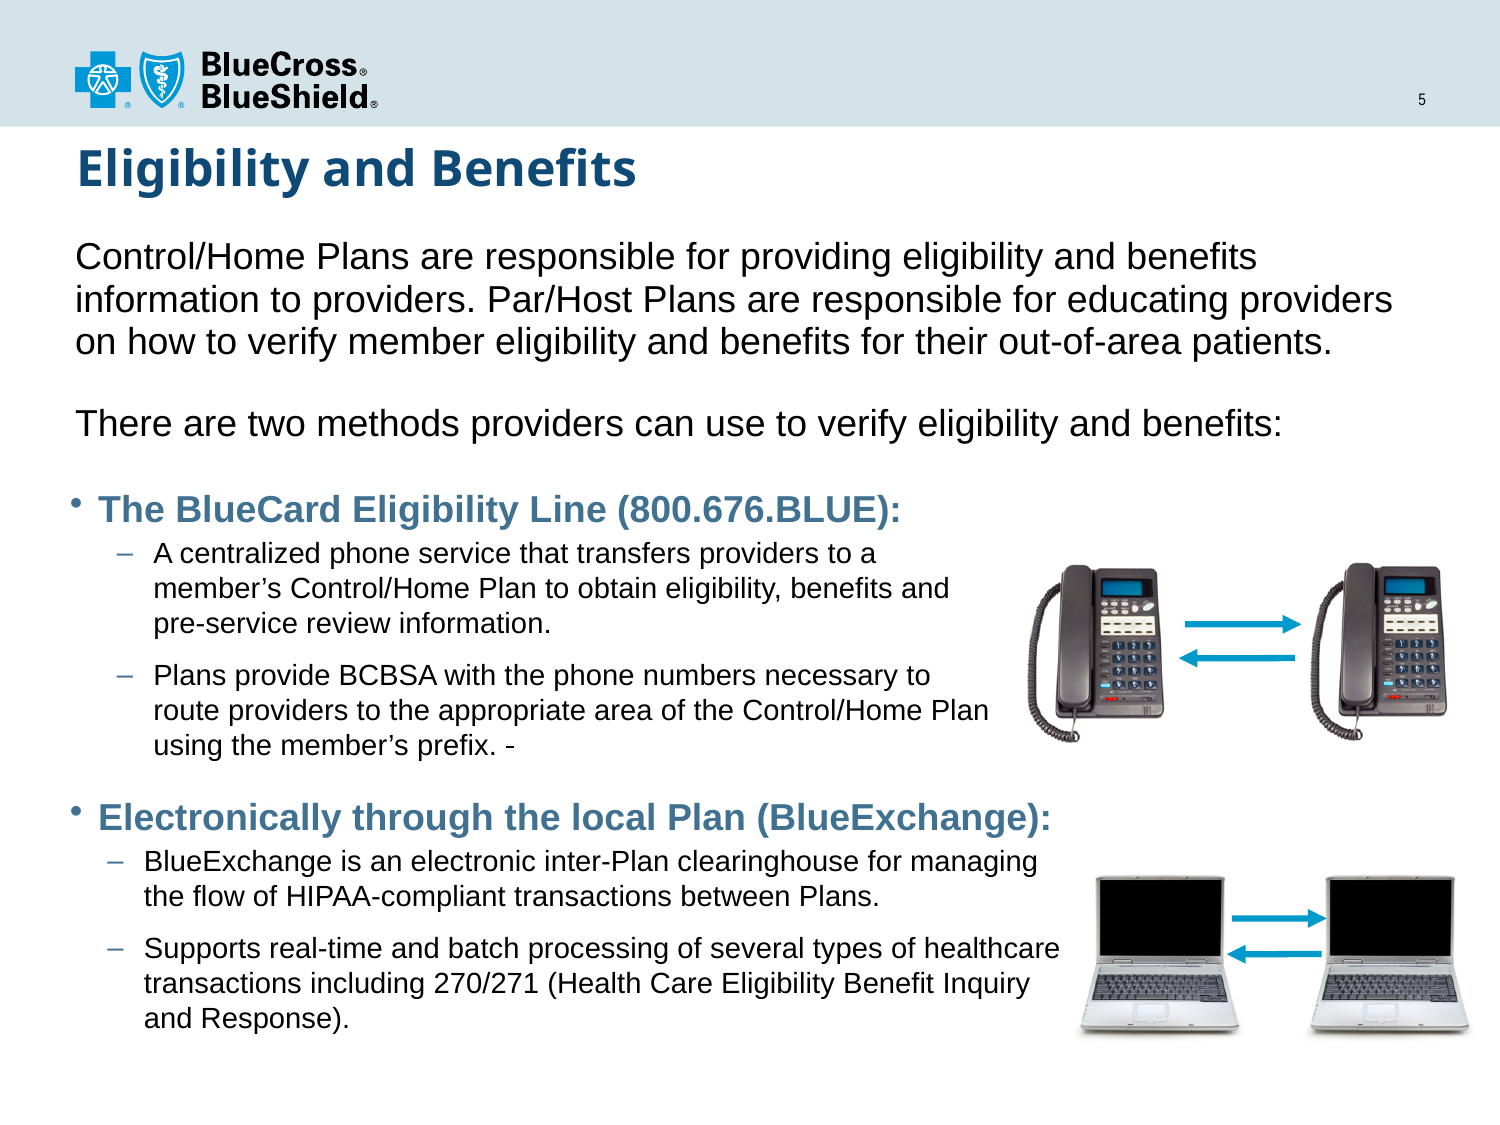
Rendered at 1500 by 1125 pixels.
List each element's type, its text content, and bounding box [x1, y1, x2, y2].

picture [124, 101, 131, 109]
title Eligibility and Benefits [76, 133, 1425, 197]
text_box Control/Home Plans are responsible for providing eligibility and benefits information to providers. Par/Host Plans are responsible for educating providers on how to verify member eligibility and benefits for their out-of-area patients. [74, 235, 1425, 371]
list There are two methods providers can use to verify eligibility and benefits: [75, 399, 1425, 512]
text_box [1046, 849, 1500, 1068]
text_box Electronically through the local Plan (BlueExchange): BlueExchange is an electronic inter-Plan clearinghouse for managing the flow of HIPAA-compliant transactions between Plans. Supports real-time and batch processing of several types of healthcare transactions including 270/271 (Health Care Eligibility Benefit Inquiry and Response). [55, 785, 1081, 1042]
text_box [1025, 562, 1448, 743]
picture [178, 101, 185, 109]
text_box The BlueCard Eligibility Line (800.676.BLUE): A centralized phone service that transfers providers to a member’s Control/Home Plan to obtain eligibility, benefits and pre-service review information. Plans provide BCBSA with the phone numbers necessary to route providers to the appropriate area of the Control/Home Plan using the member’s prefix. [55, 477, 1020, 769]
